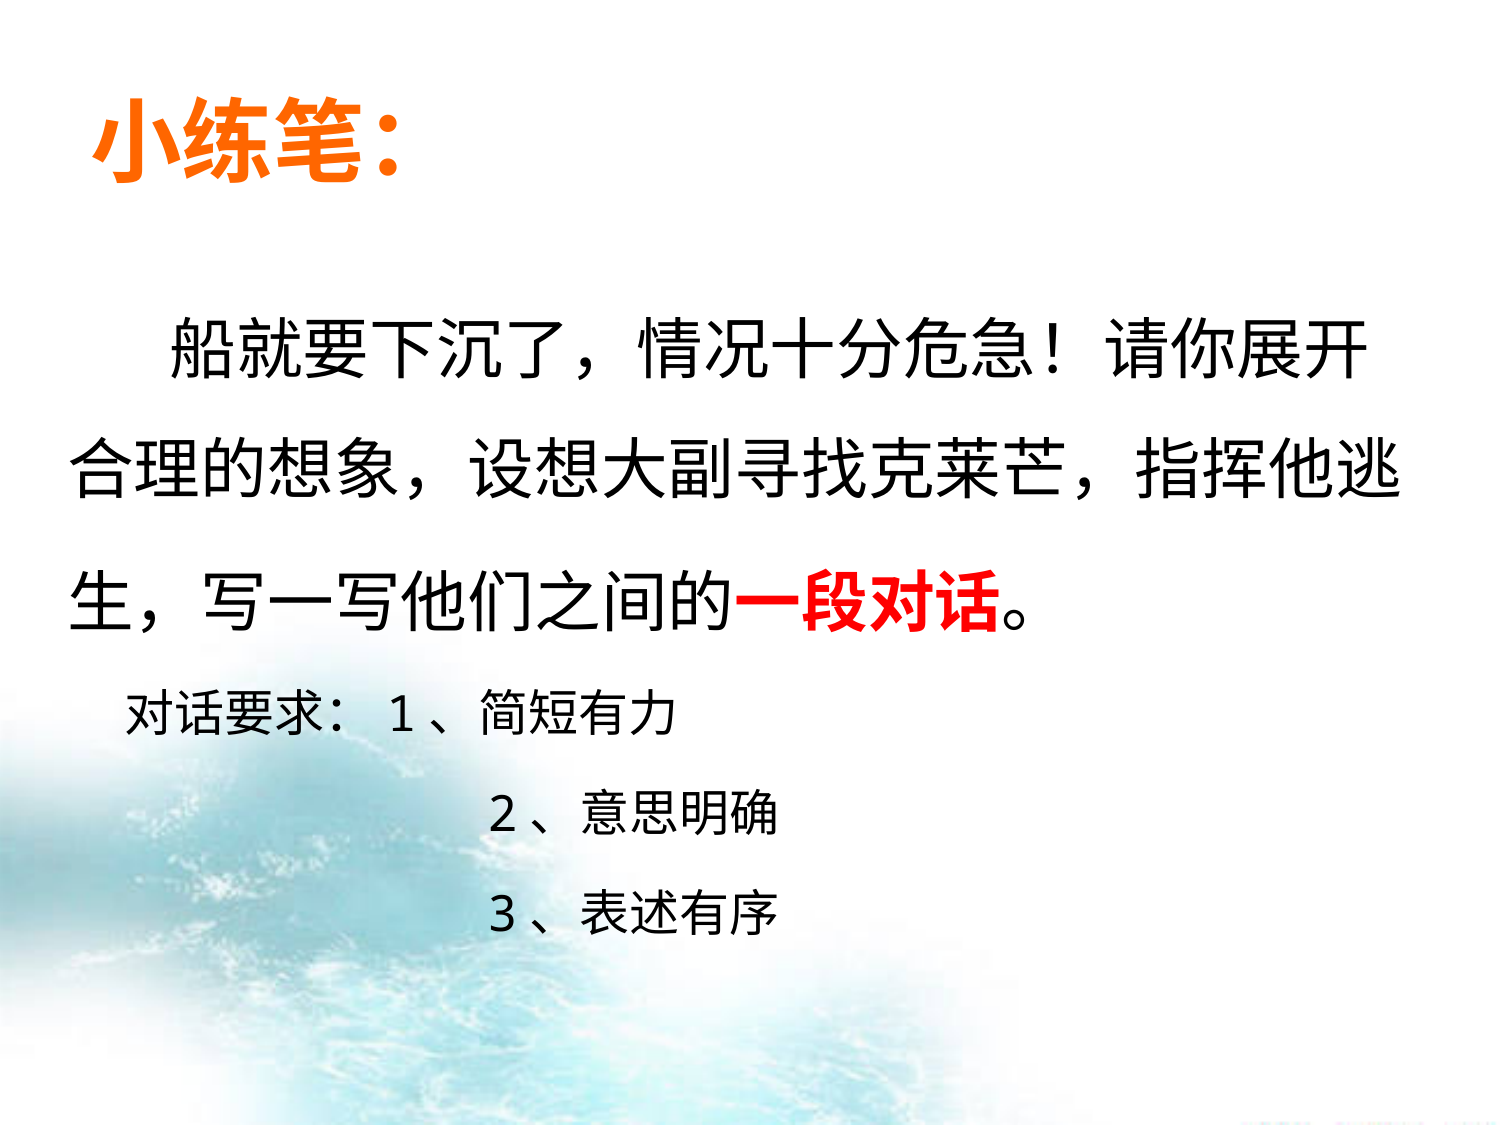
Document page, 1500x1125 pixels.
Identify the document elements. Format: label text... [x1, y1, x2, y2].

picture [0, 0, 1500, 1125]
title 小练笔： [74, 44, 1426, 233]
list 船就要下沉了，情况十分危急！请你展开合理的想象，设想大副寻找克莱芒，指挥他逃生，写一写他们之间的一段对话。 对话要求：1、简短有力 2、意思明确 3、表述有序 [51, 258, 1448, 835]
